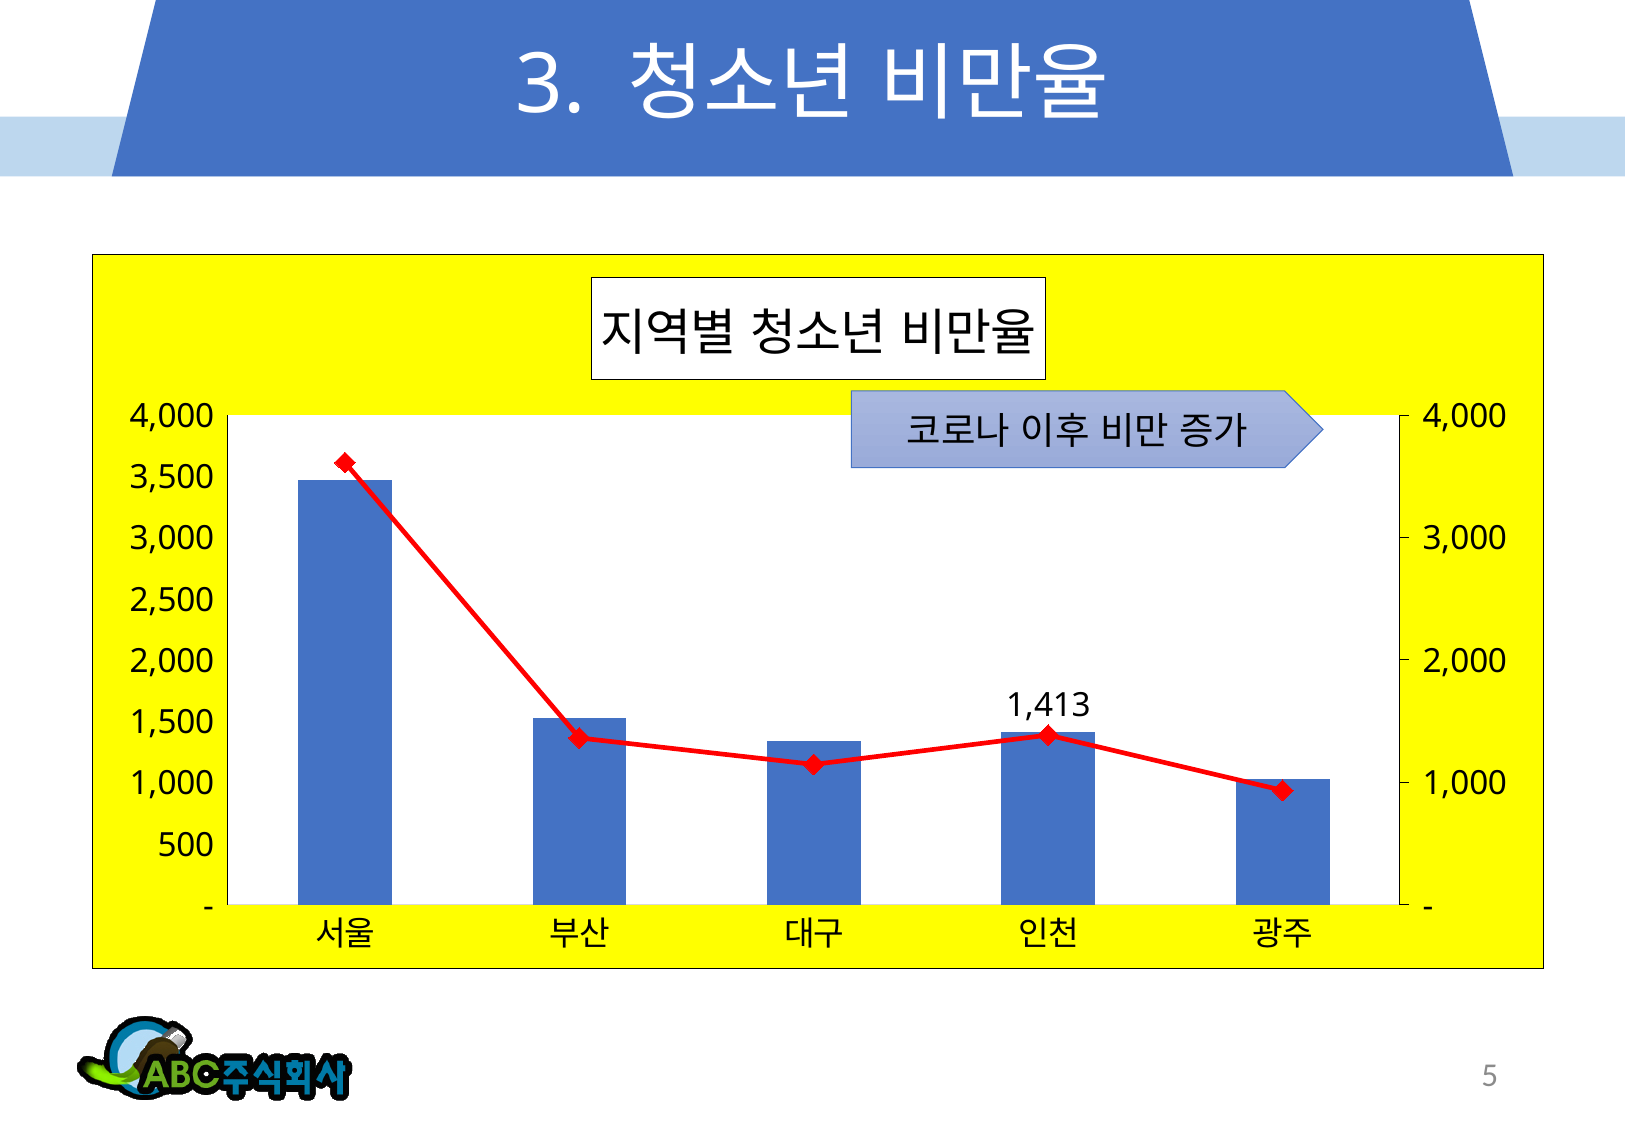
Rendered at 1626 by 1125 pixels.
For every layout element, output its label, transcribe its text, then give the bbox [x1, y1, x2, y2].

chart [92, 254, 1544, 969]
slide_number 5 [1147, 1042, 1514, 1103]
picture [64, 1006, 360, 1107]
title 3. 청소년 비만율 [0, 0, 1625, 174]
